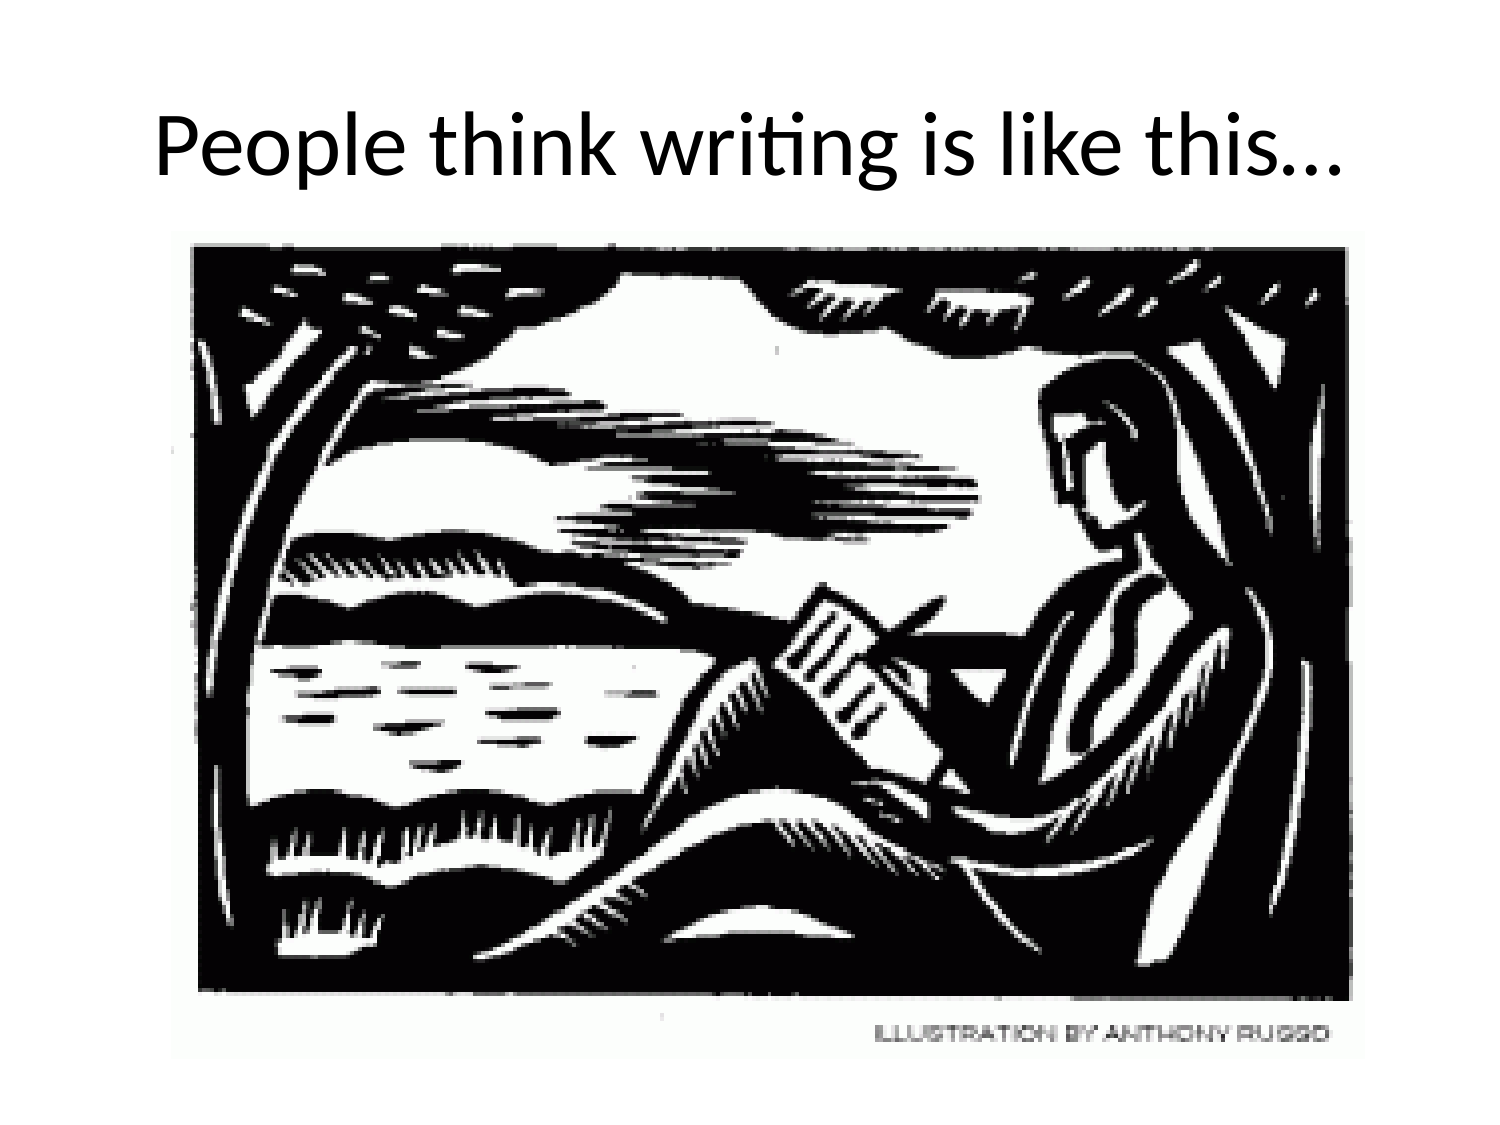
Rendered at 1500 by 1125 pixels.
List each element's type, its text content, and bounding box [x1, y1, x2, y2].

title People think writing is like this… [75, 45, 1425, 233]
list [170, 231, 1365, 1059]
